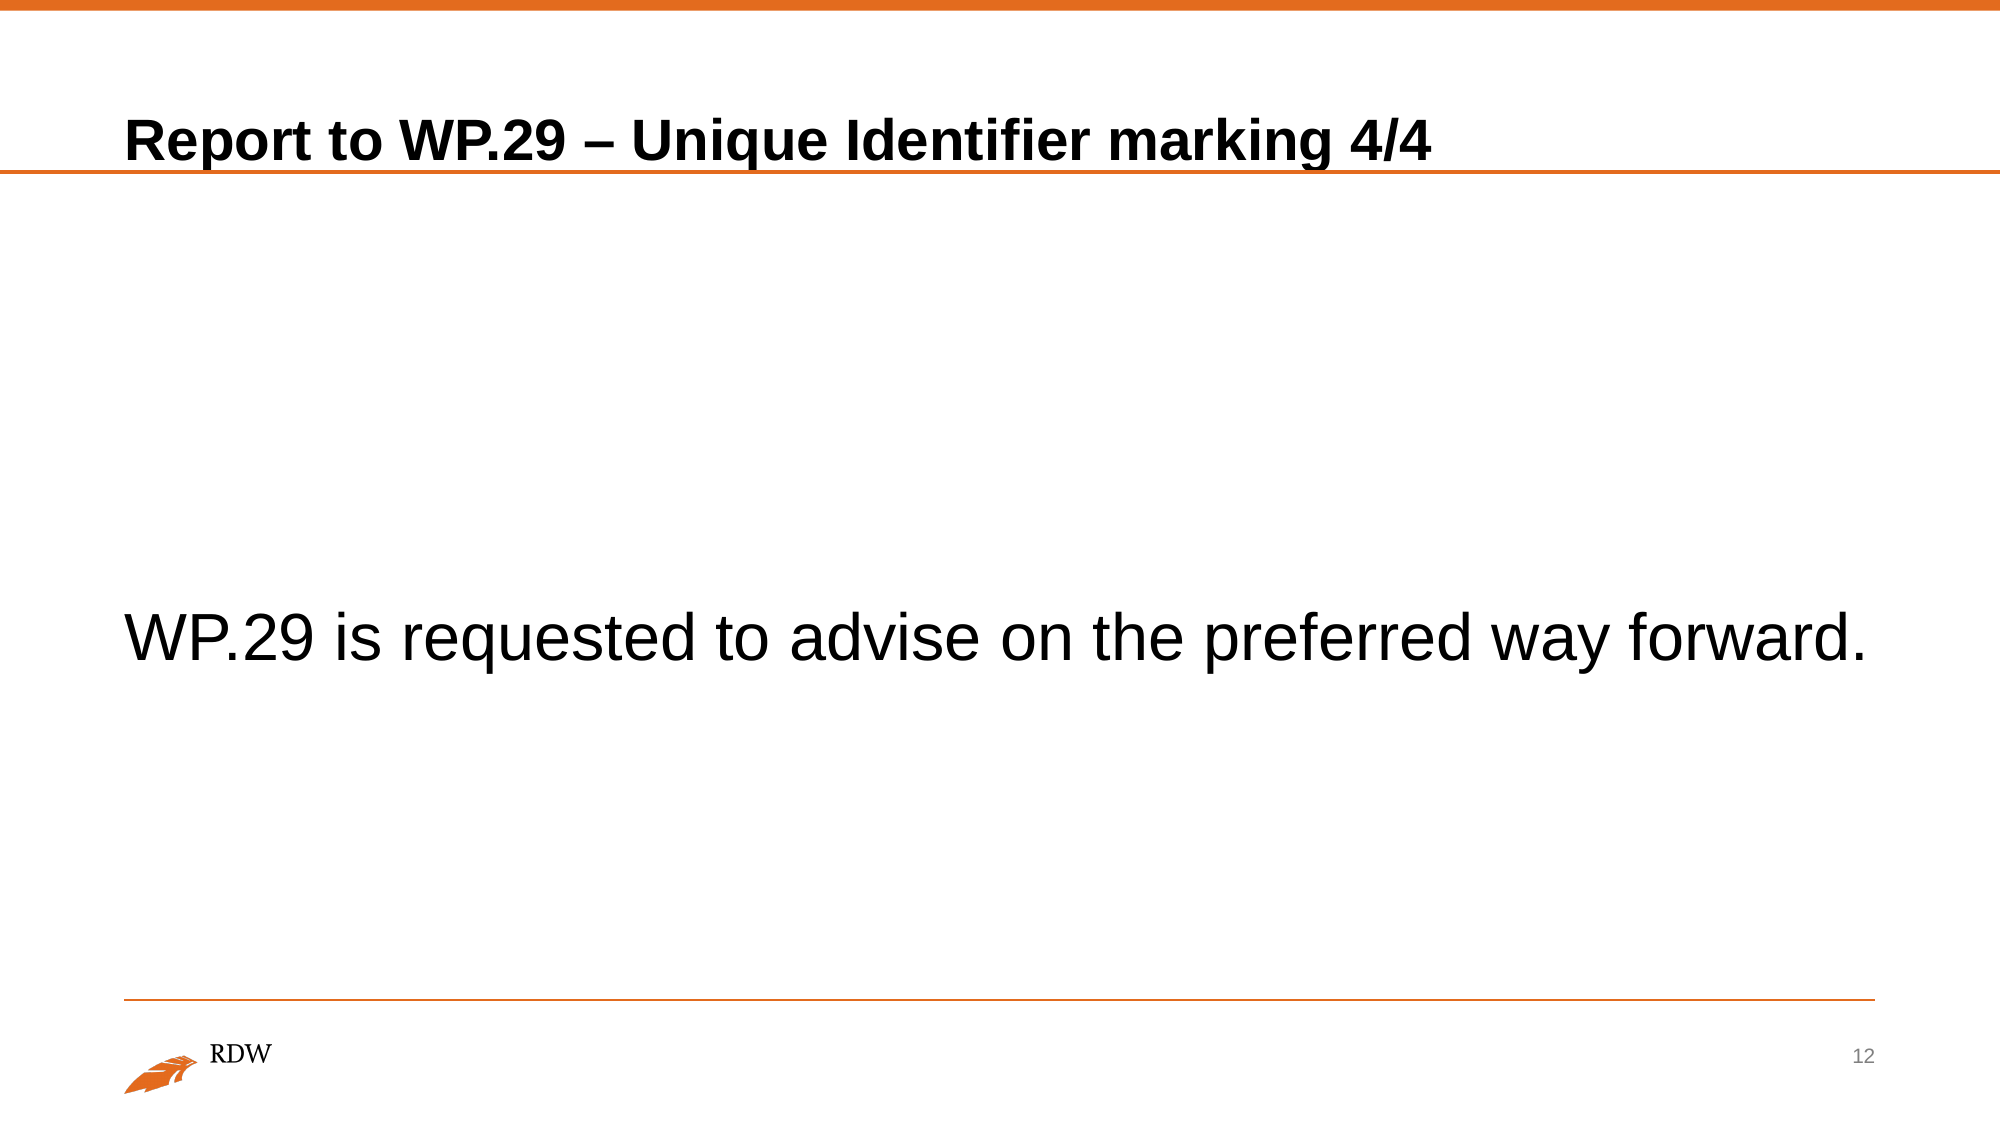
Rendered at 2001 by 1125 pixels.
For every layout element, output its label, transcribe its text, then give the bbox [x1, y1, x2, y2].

picture [124, 1044, 272, 1094]
title Report to WP.29 – Unique Identifier marking 4/4 [124, 110, 1876, 157]
list WP.29 is requested to advise on the preferred way forward. [124, 278, 1935, 999]
slide_number 12 [1741, 1025, 1876, 1086]
